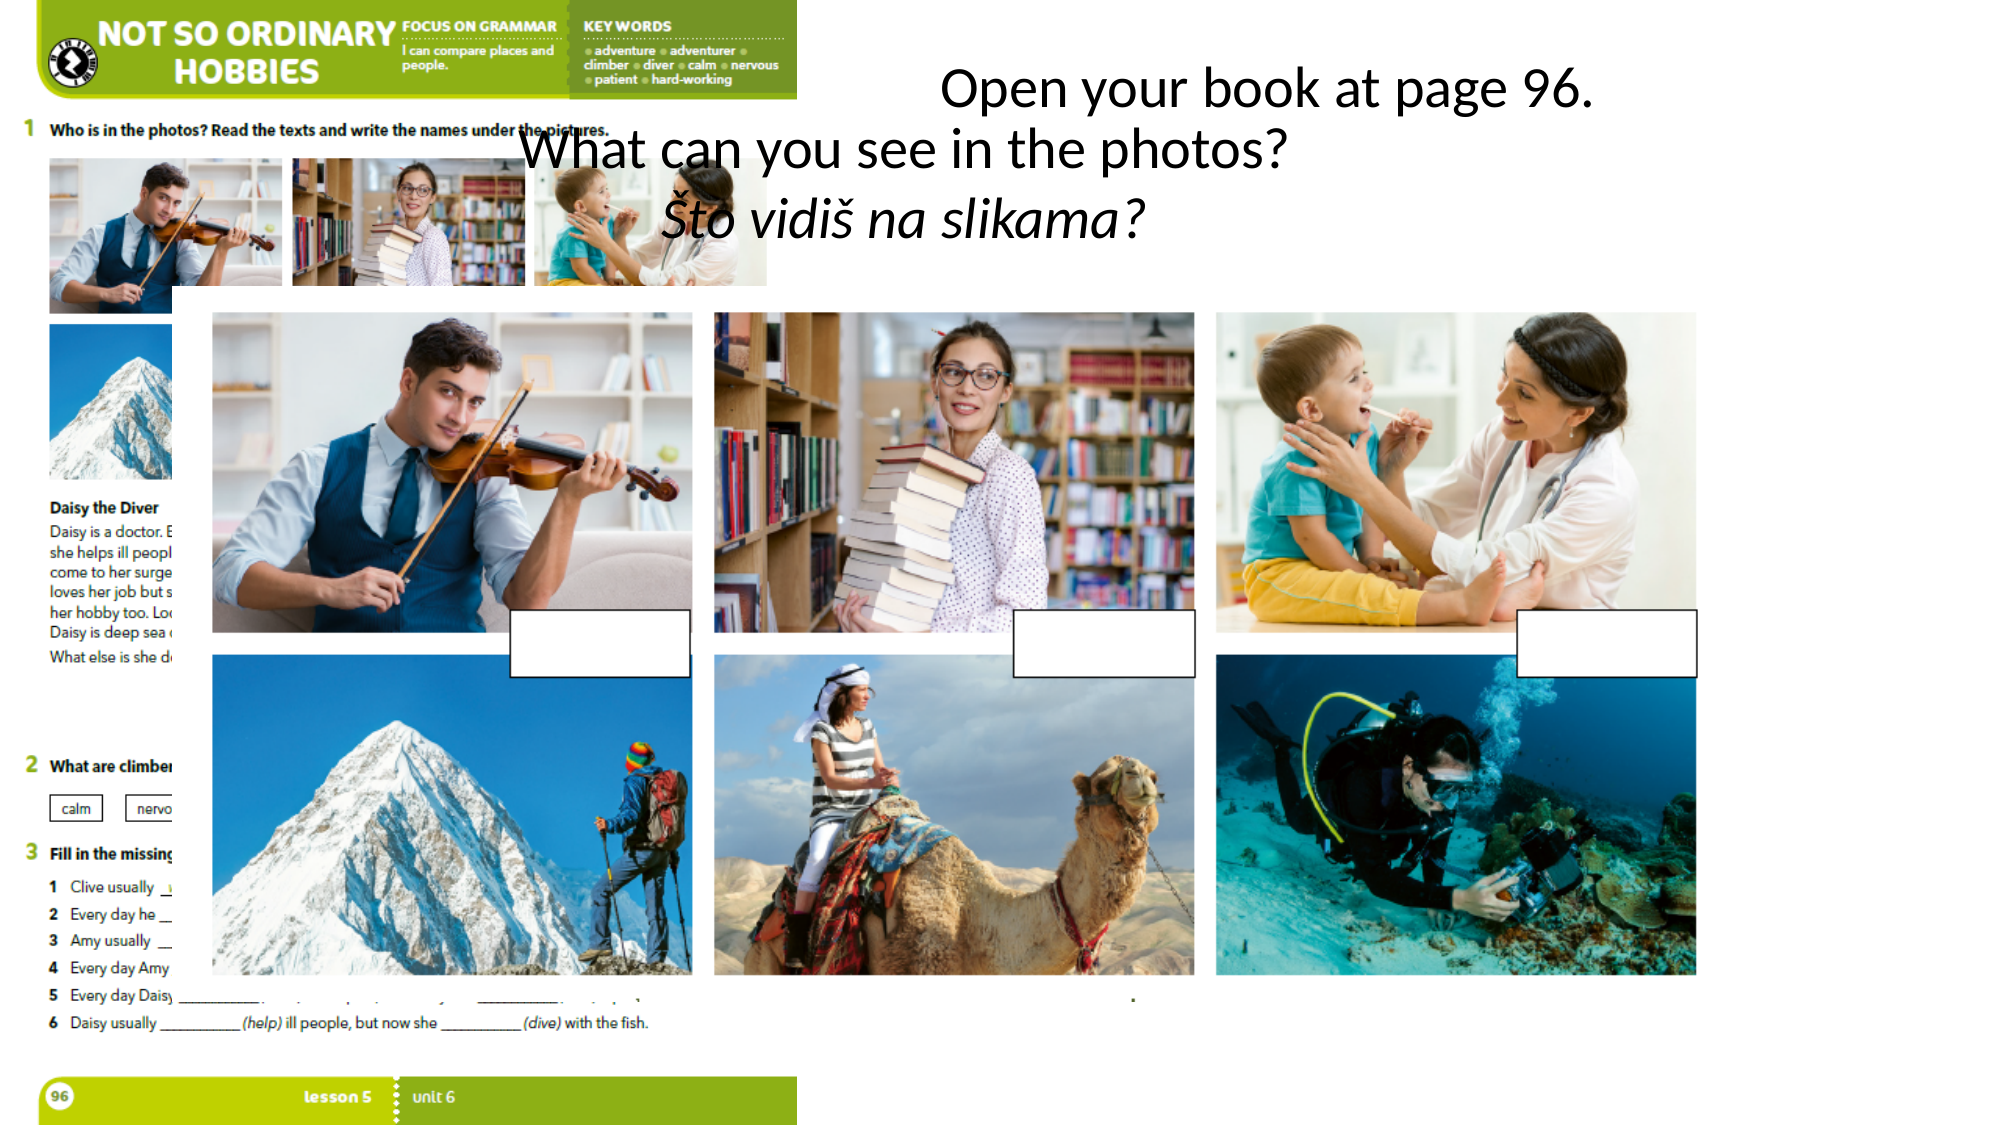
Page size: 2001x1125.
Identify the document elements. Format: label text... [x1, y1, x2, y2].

text_box Open your book at page 96. [925, 41, 1942, 127]
text_box What can you see in the photos? Što vidiš na slikama? [797, 102, 1773, 258]
picture [0, 0, 1723, 1125]
